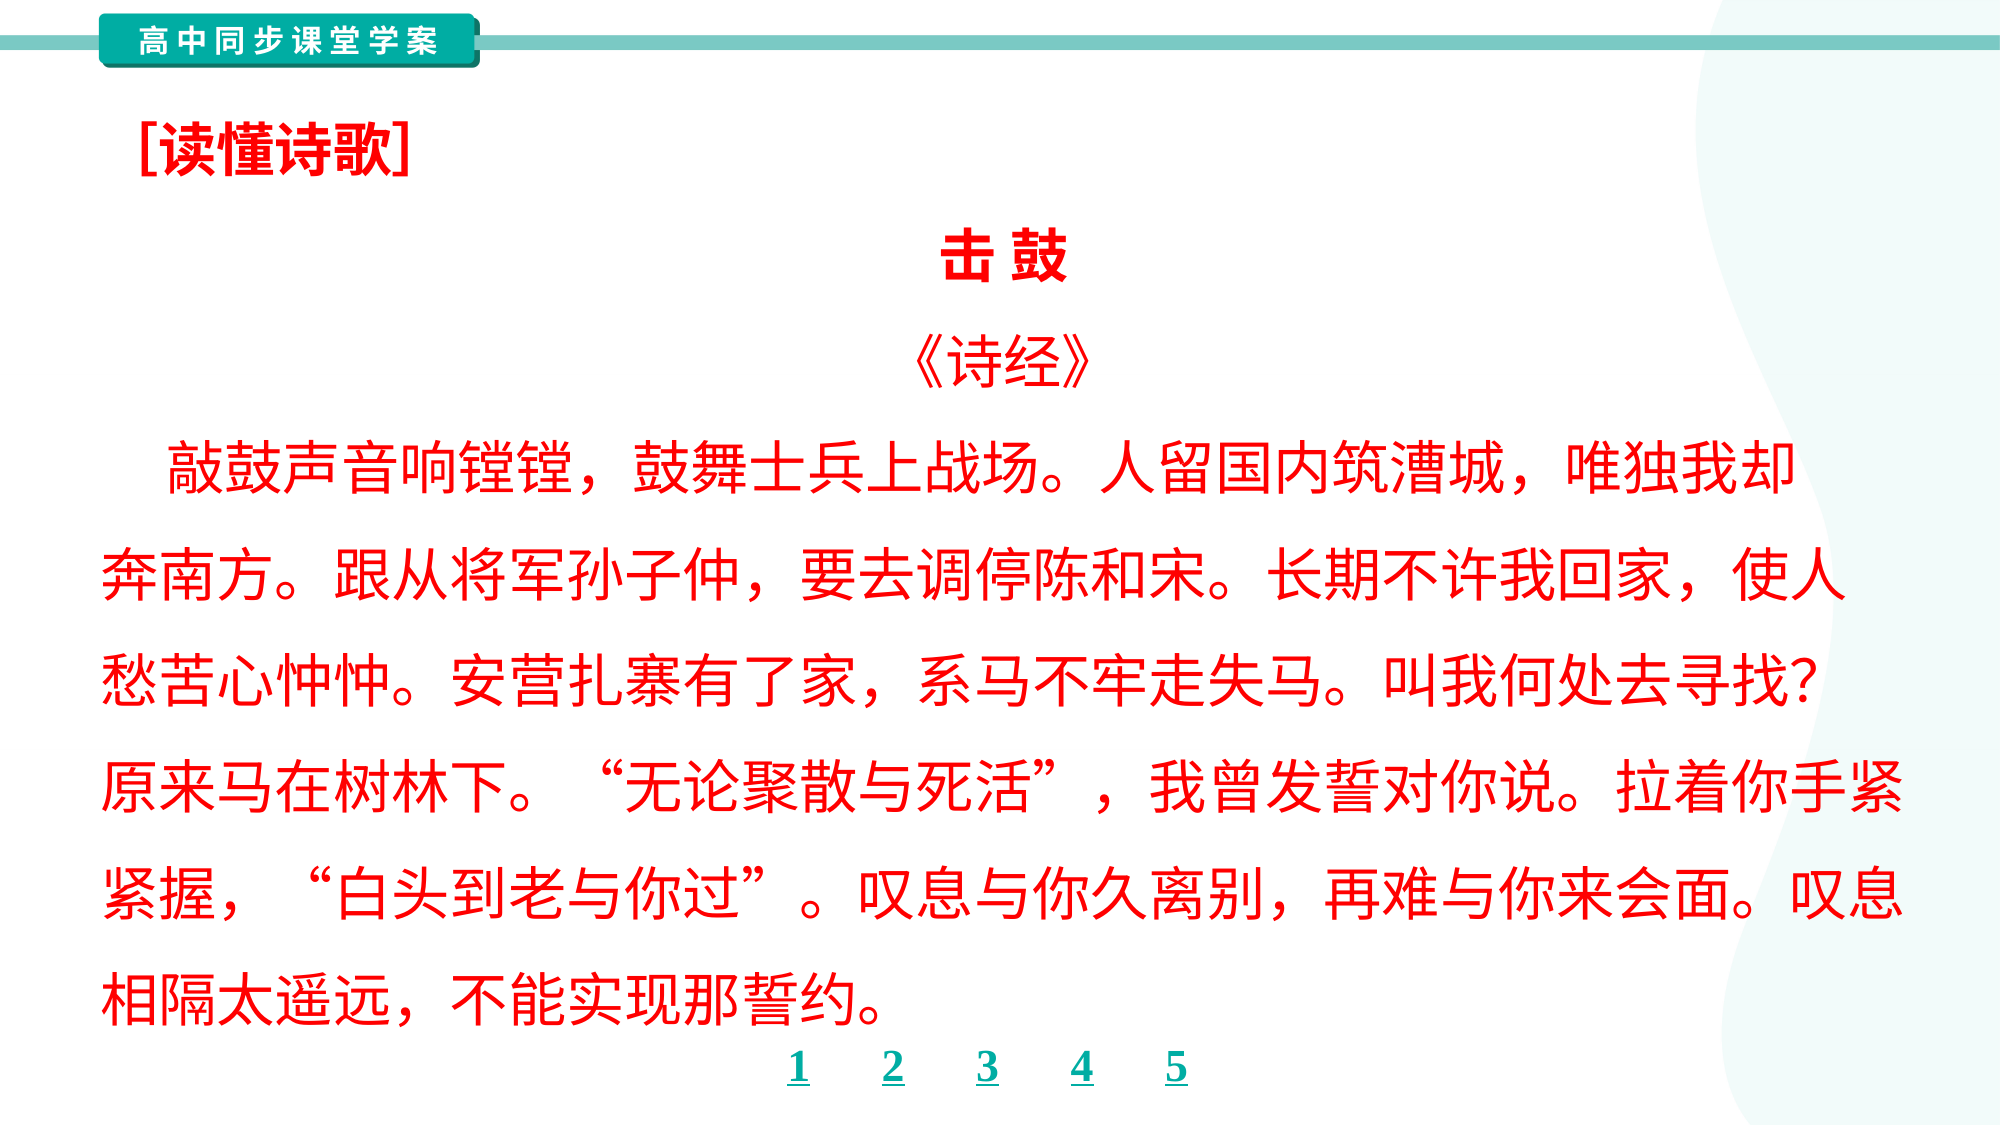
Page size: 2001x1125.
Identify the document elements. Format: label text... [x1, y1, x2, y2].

text_box ［读懂诗歌］ 击 鼓 《诗经》 敲鼓声音响镗镗，鼓舞士兵上战场。人留国内筑漕城，唯独我却 奔南方。跟从将军孙子仲，要去调停陈和宋。长期不许我回家，使人 愁苦心忡忡。安营扎寨有了家，系马不牢走失马。叫我何处去寻找？ 原来马在树林下。“无论聚散与死活”，我曾发誓对你说。拉着你手紧 紧握，“白头到老与你过”。叹息与你久离别，再难与你来会面。叹息 相隔太遥远，不能实现那誓约。 [100, 76, 1899, 1033]
picture [0, 0, 2000, 1125]
